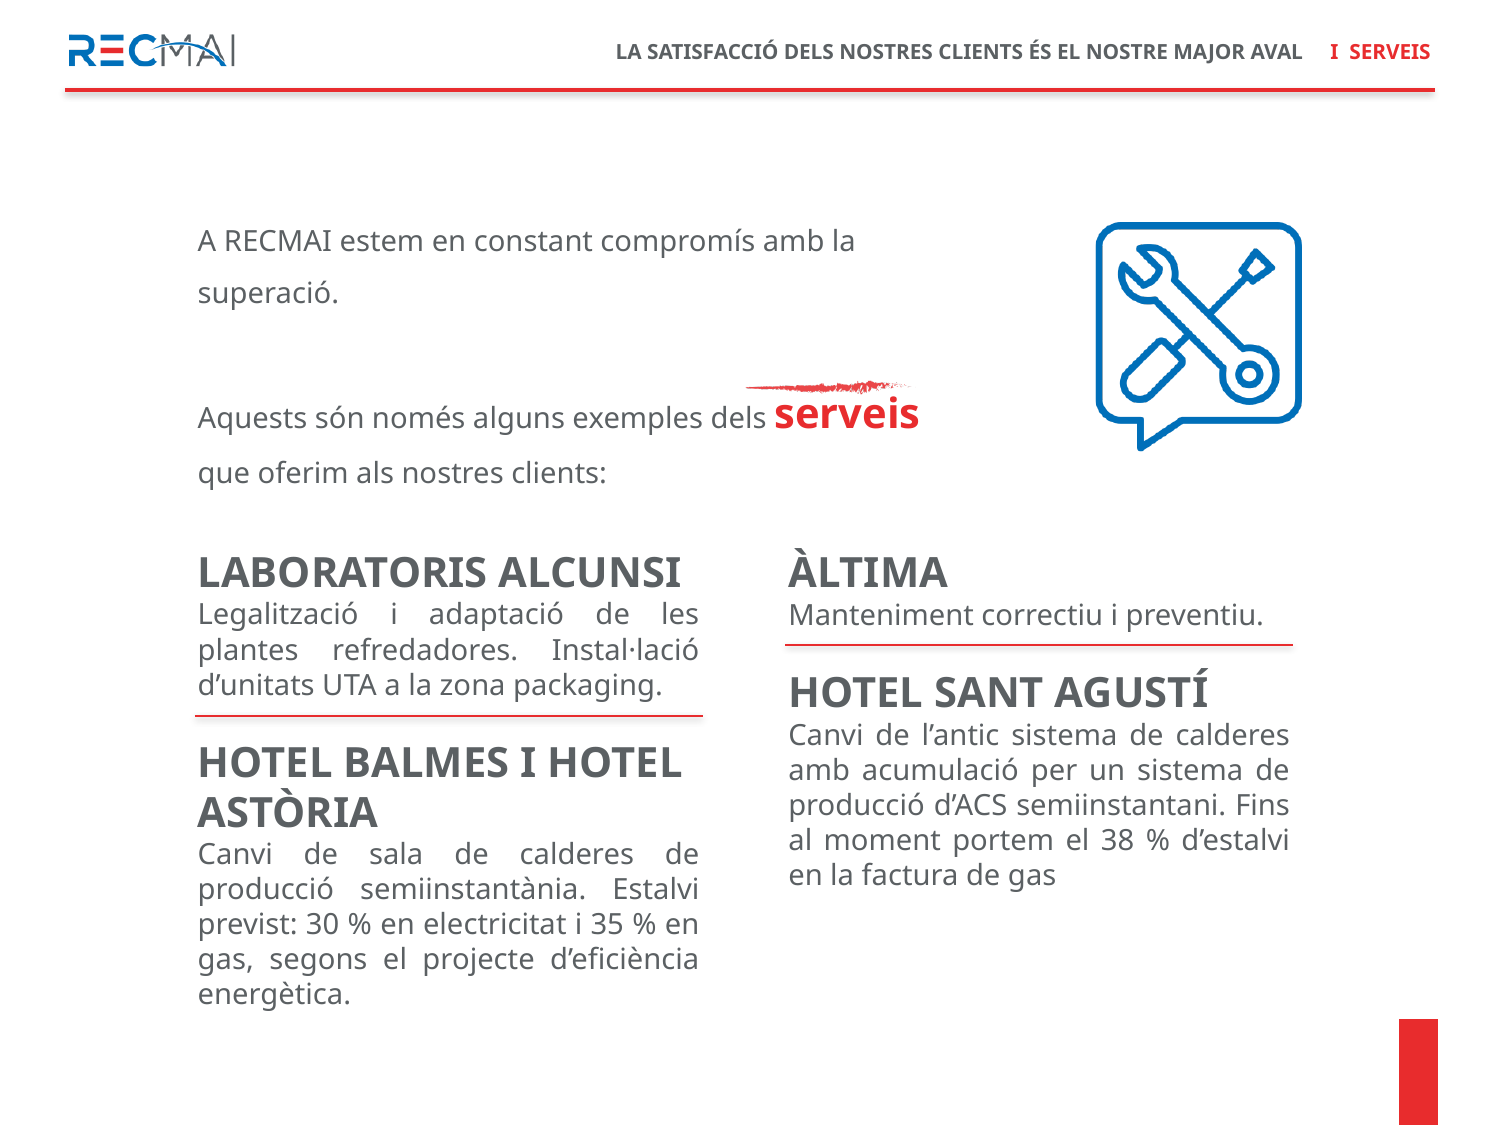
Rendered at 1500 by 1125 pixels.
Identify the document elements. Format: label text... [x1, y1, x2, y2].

text_box ÀLTIMA Manteniment correctiu i preventiu. HOTEL SANT AGUSTÍ Canvi de l’antic sistema de calderes amb acumulació per un sistema de producció d’ACS semiinstantani. Fins al moment portem el 38 % d’estalvi en la factura de gas [773, 538, 1306, 899]
picture [1080, 218, 1318, 456]
picture [741, 378, 916, 398]
text_box LA SATISFACCIÓ DELS NOSTRES CLIENTS ÉS EL NOSTRE MAJOR AVAL I SERVEIS [301, 30, 1446, 71]
text_box A RECMAI estem en constant compromís amb la superació. Aquests són només alguns exemples dels serveis que oferim als nostres clients: [182, 197, 998, 497]
picture [67, 32, 235, 67]
picture [1399, 1019, 1438, 1125]
text_box LABORATORIS ALCUNSI Legalització i adaptació de les plantes refredadores. Instal·lació d’unitats UTA ​​a la zona packaging. HOTEL BALMES I HOTEL ASTÒRIA Canvi de sala de calderes de producció semiinstantània. Estalvi previst: 30 % en electricitat i 35 % en gas, segons el projecte d’eficiència energètica. [183, 538, 715, 1018]
